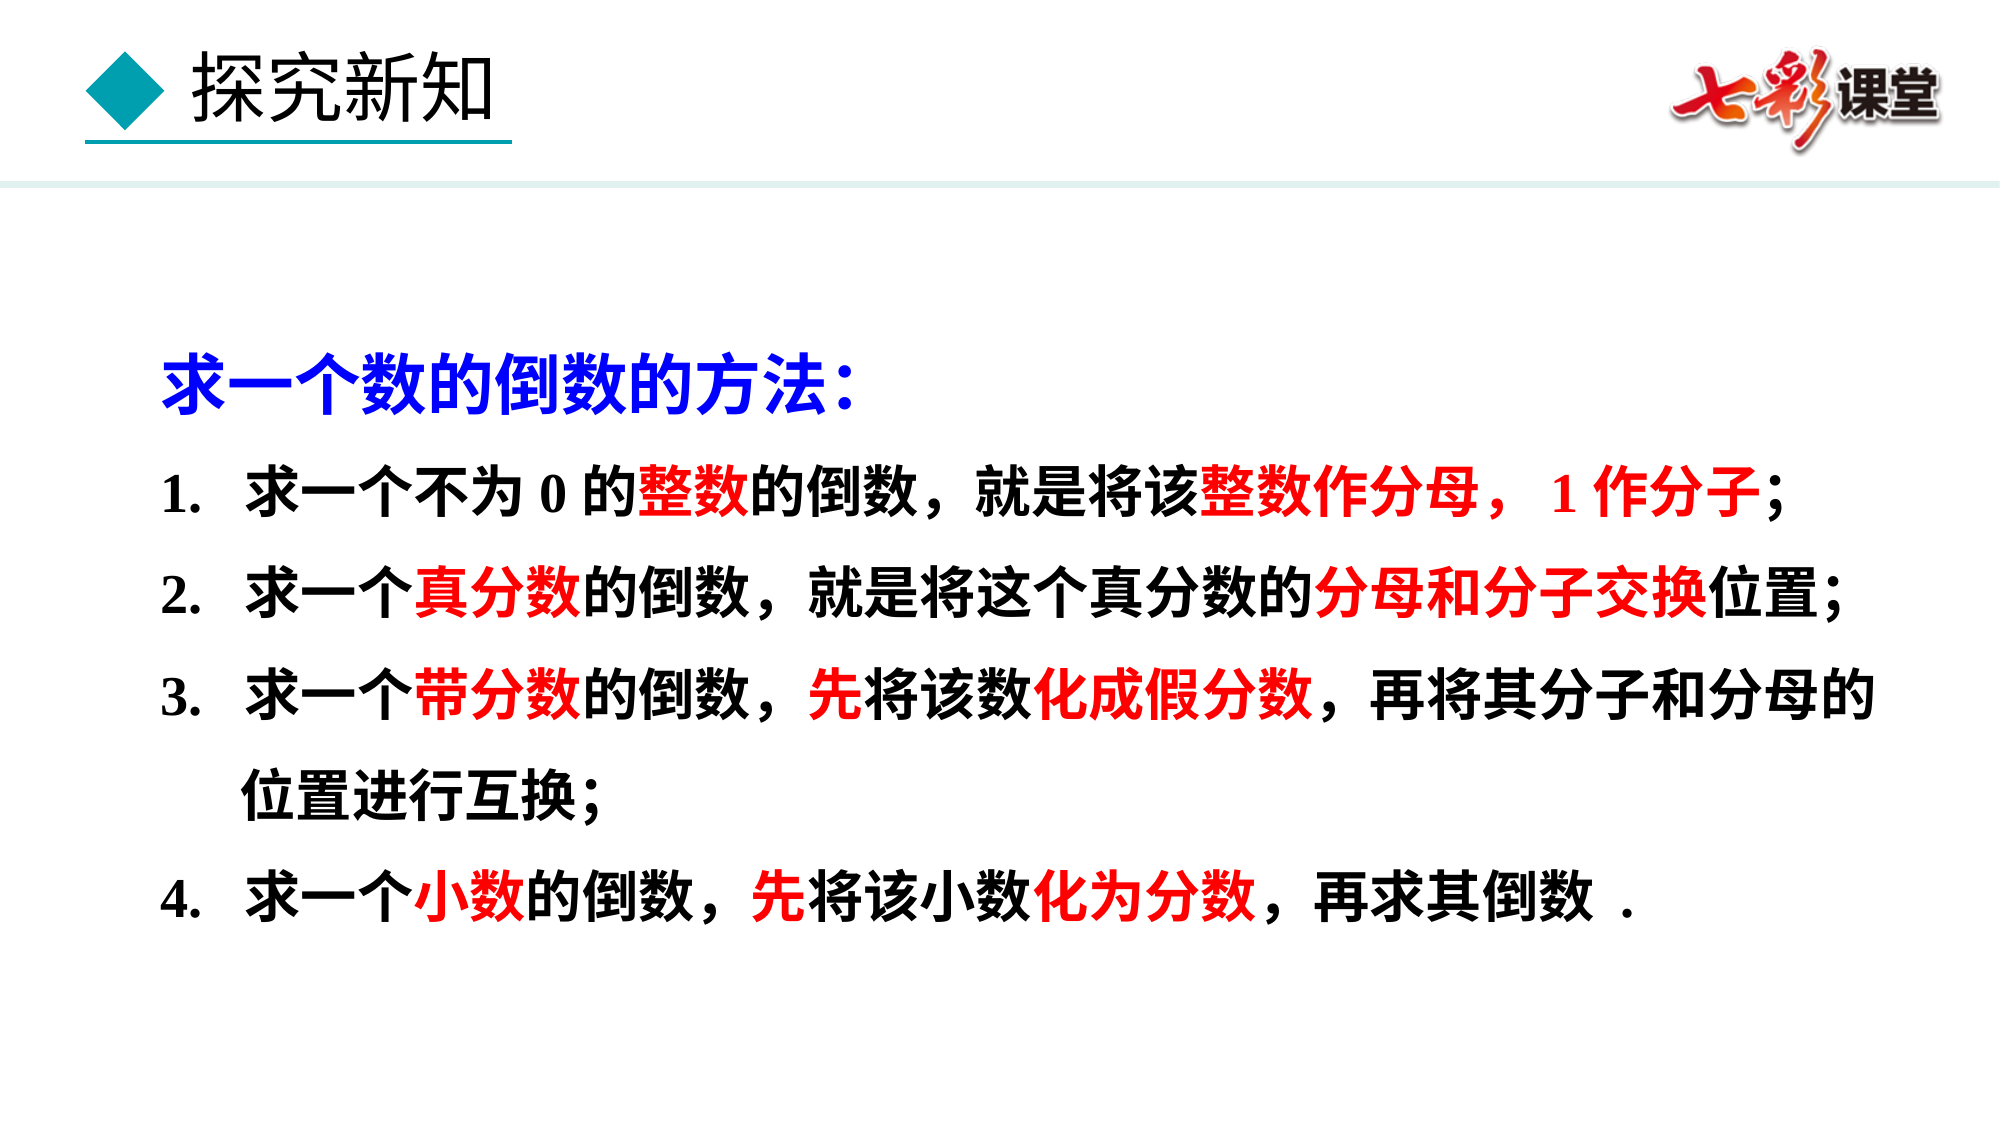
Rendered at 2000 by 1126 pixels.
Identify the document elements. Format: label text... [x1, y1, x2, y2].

text_box 求一个数的倒数的方法： 1. 求一个不为0的整数的倒数，就是将该整数作分母，1作分子； 2. 求一个真分数的倒数，就是将这个真分数的分母和分子交换位置； 3. 求一个带分数的倒数，先将该数化成假分数，再将其分子和分母的位置进行互换； 4. 求一个小数的倒数，先将该小数化为分数，再求其倒数 . [140, 252, 1901, 939]
picture [1666, 42, 1948, 157]
